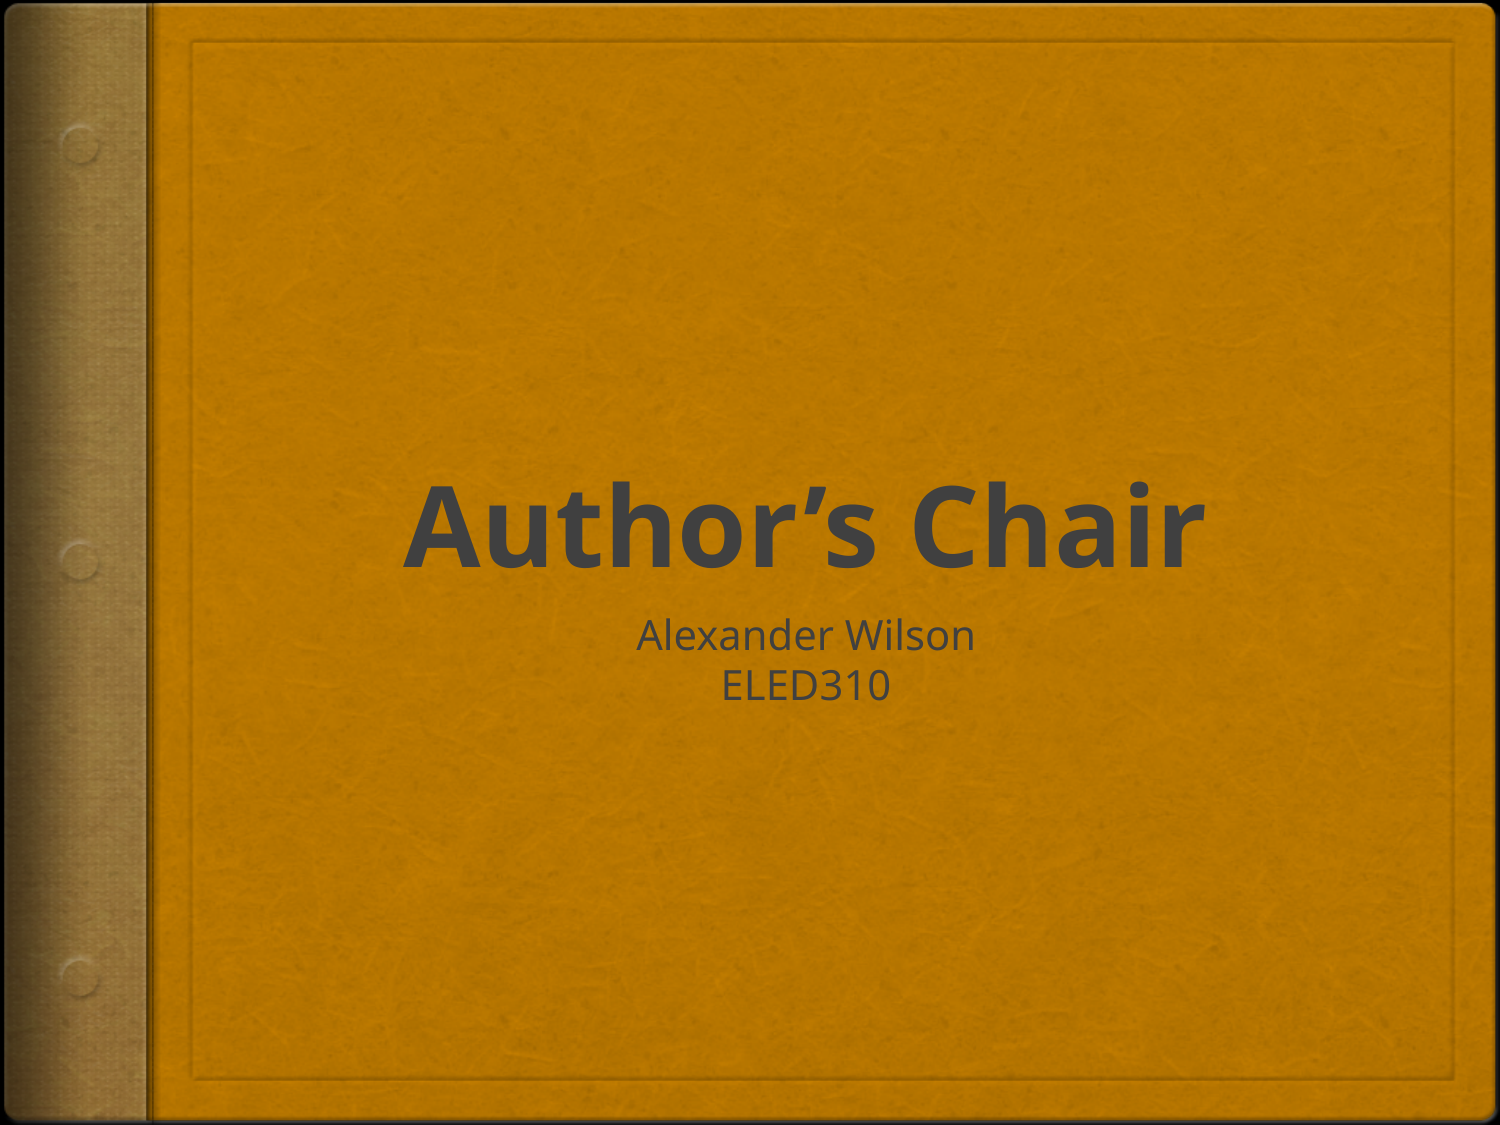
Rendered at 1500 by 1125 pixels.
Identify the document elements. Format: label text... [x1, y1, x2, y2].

subtitle Alexander Wilson ELED310 [225, 601, 1388, 889]
title Author’s Chair [225, 294, 1388, 598]
picture [0, 0, 1500, 1125]
